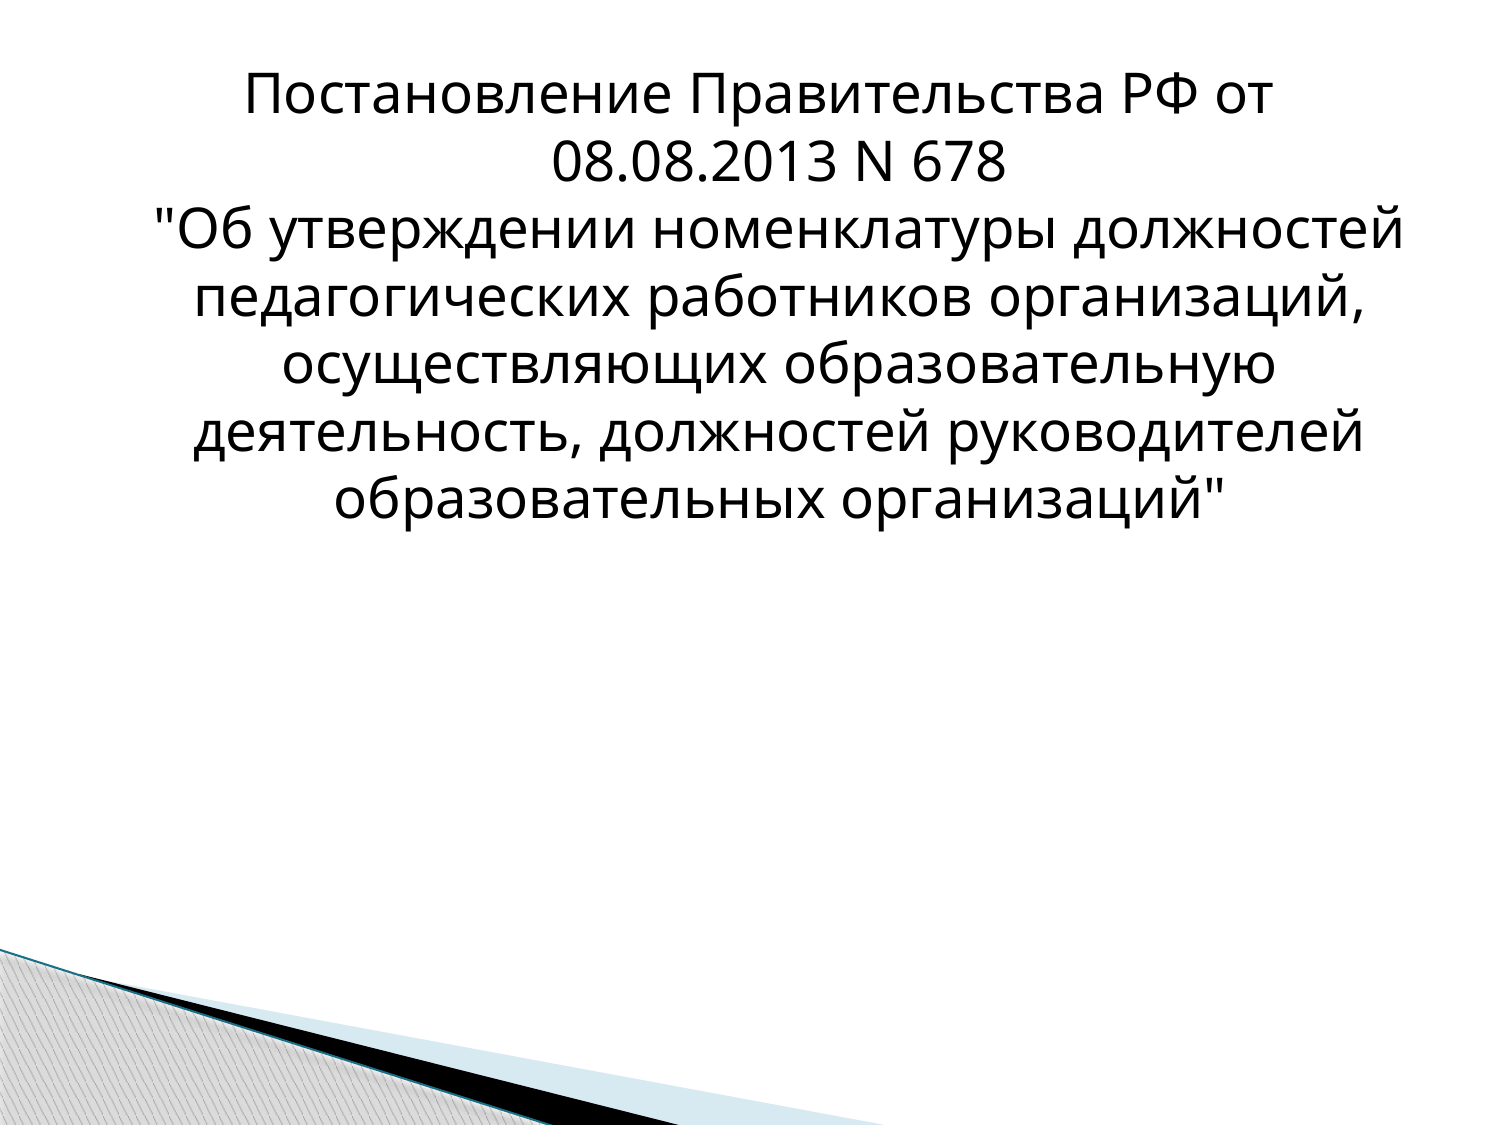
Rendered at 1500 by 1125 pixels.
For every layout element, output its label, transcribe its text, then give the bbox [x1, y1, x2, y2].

list Постановление Правительства РФ от 08.08.2013 N 678 "Об утверждении номенклатуры должностей педагогических работников организаций, осуществляющих образовательную деятельность, должностей руководителей образовательных организаций" [75, 50, 1425, 1005]
